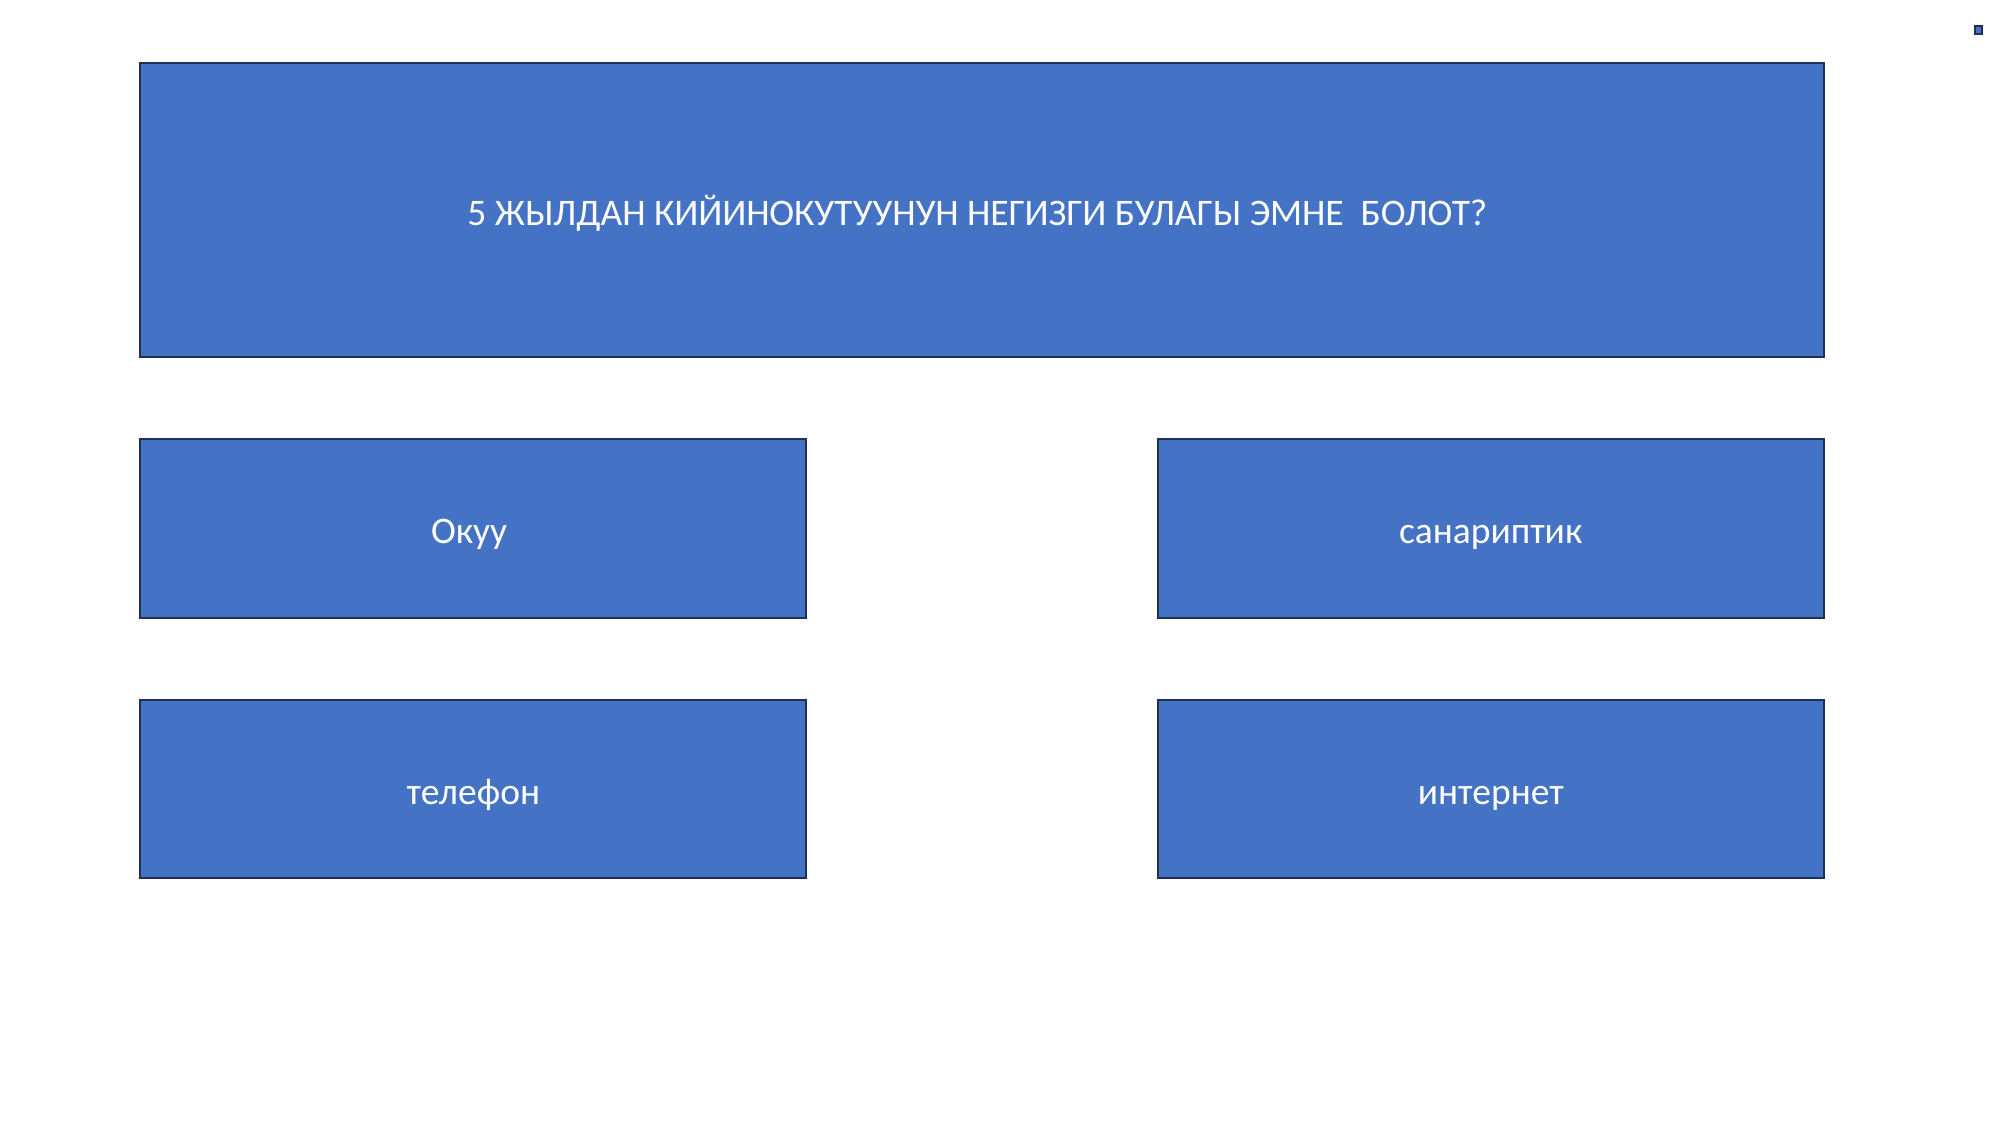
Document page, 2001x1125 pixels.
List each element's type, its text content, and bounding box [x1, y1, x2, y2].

text_box Окуу [139, 438, 807, 619]
text_box [1974, 25, 1983, 35]
text_box санариптик [1157, 438, 1825, 619]
text_box интернет [1157, 699, 1825, 879]
text_box 5 ЖЫЛДАН КИЙИНОКУТУУНУН НЕГИЗГИ БУЛАГЫ ЭМНЕ БОЛОТ? [139, 62, 1825, 358]
text_box телефон [139, 699, 807, 879]
